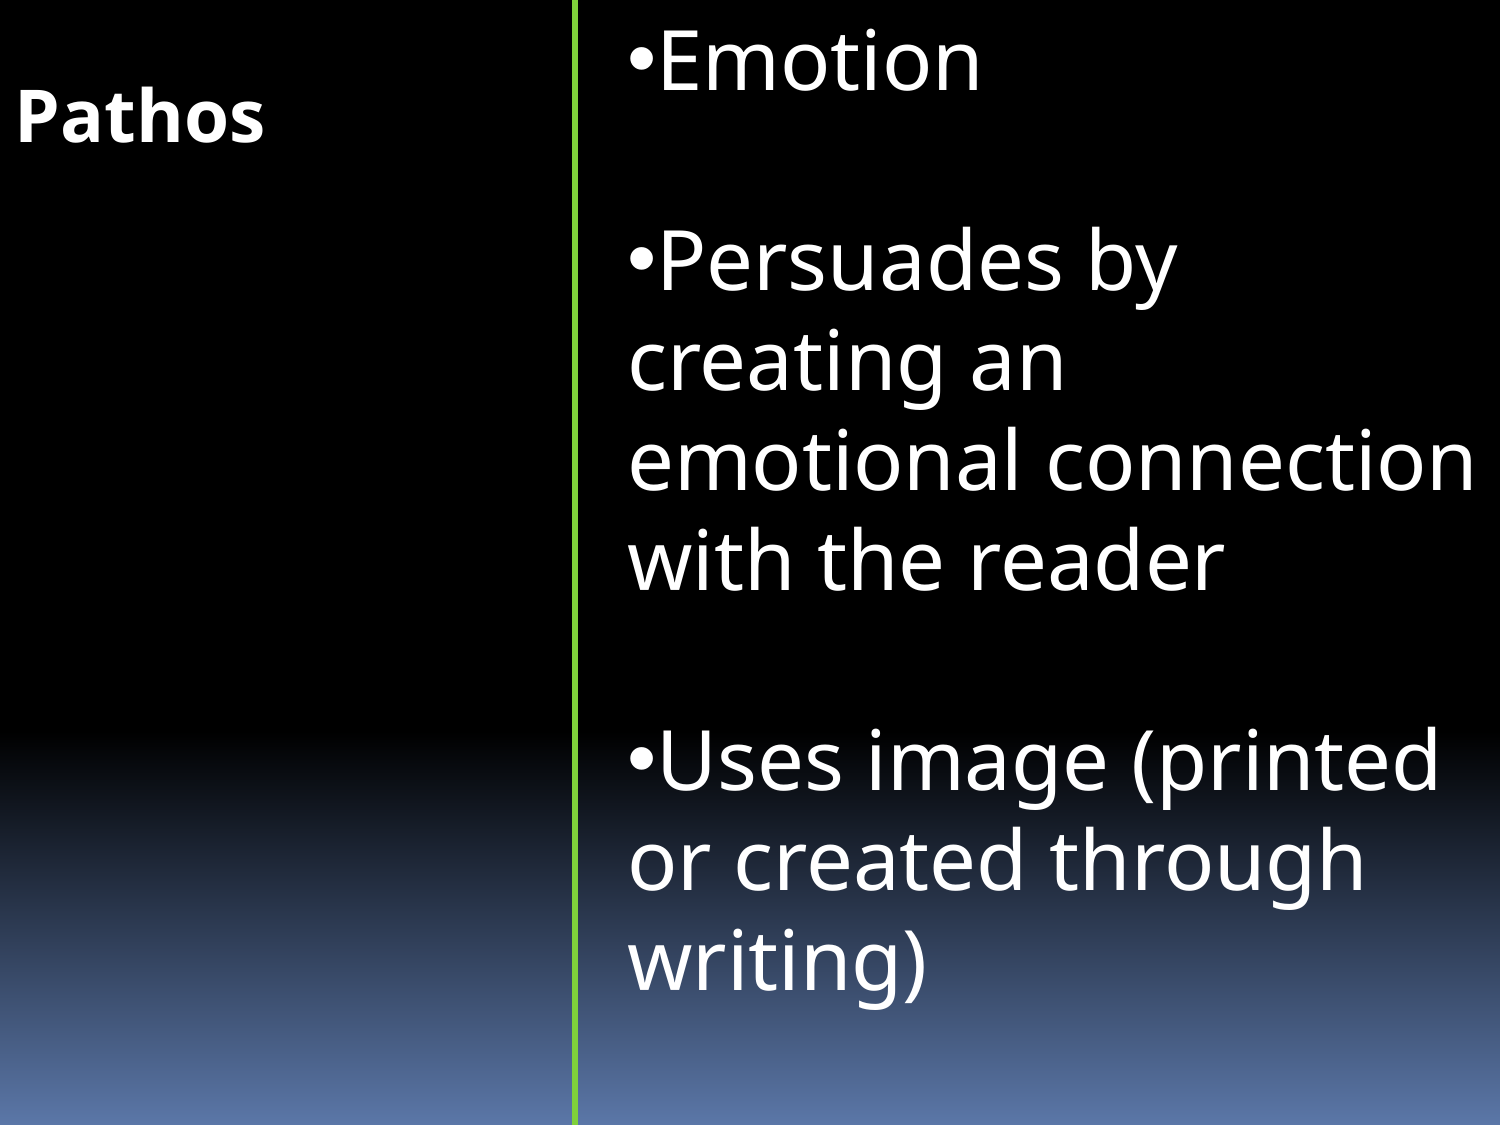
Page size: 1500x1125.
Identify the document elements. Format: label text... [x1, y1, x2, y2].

text_box Pathos [0, 62, 550, 165]
text_box Emotion Persuades by creating an emotional connection with the reader Uses image (printed or created through writing) Frequently used by non-profits and charities [612, 0, 1500, 1125]
